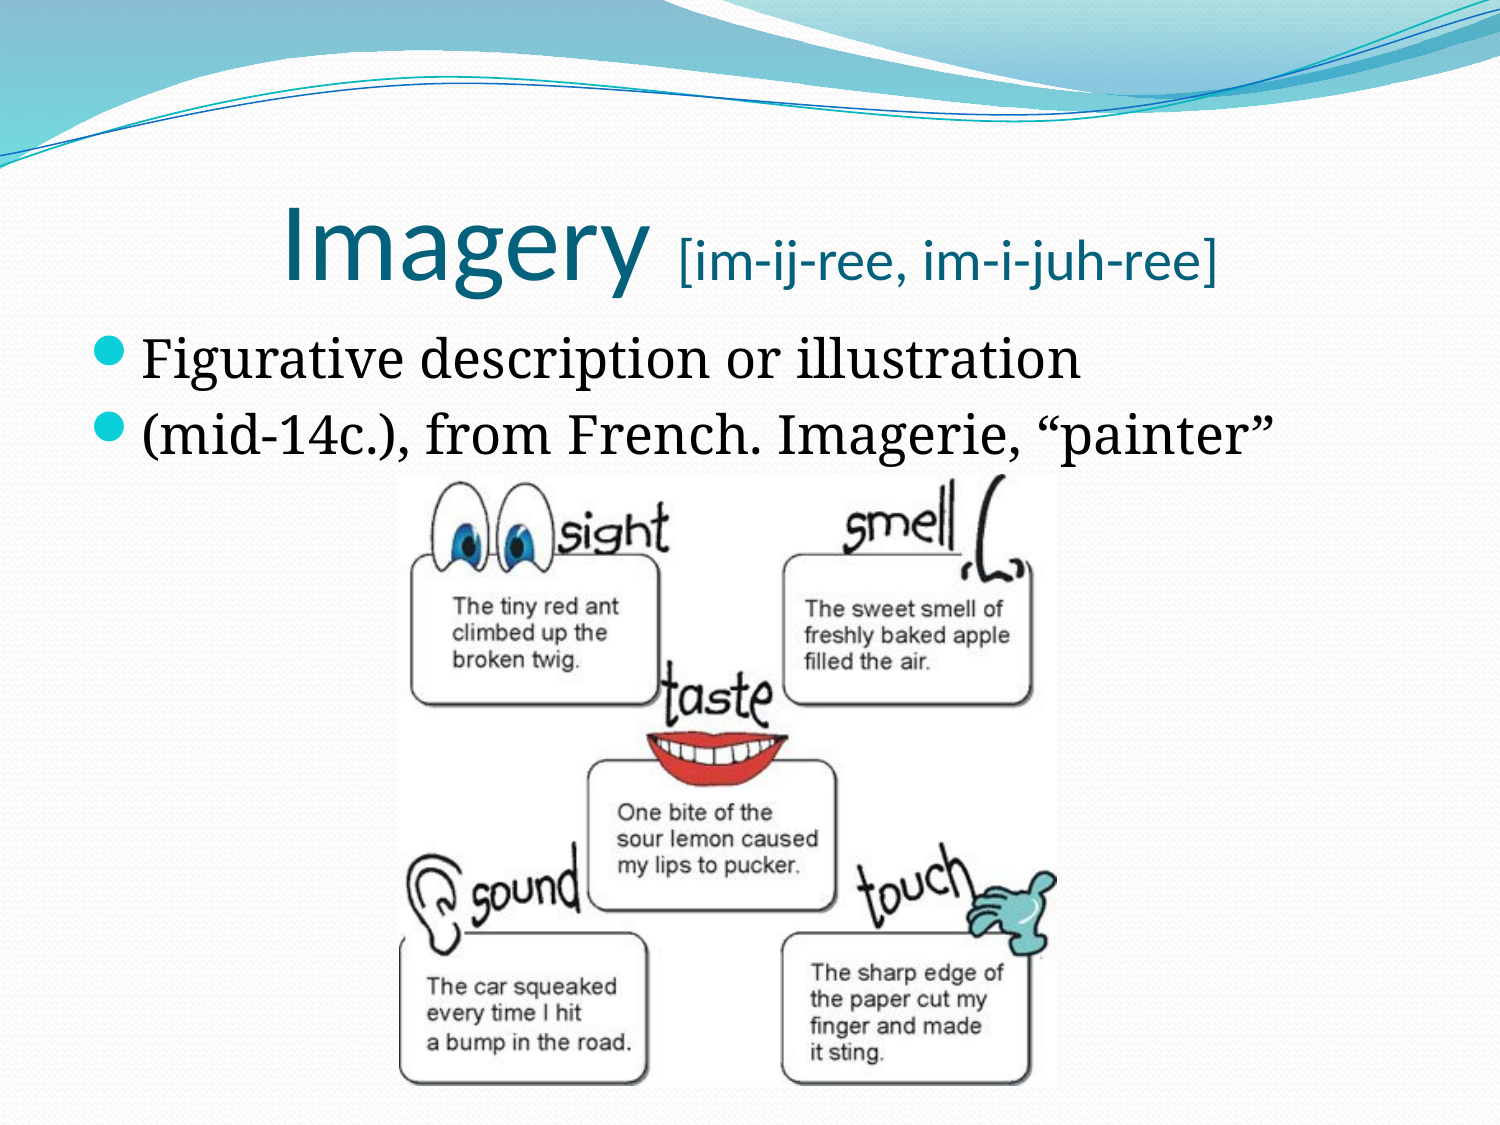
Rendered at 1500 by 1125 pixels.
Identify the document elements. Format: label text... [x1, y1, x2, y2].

title Imagery [im-ij-ree, im-i-juh-ree] [75, 115, 1425, 303]
list Figurative description or illustration (mid-14c.), from French. Imagerie, “painter” [75, 317, 1425, 1038]
picture [399, 474, 1057, 1086]
